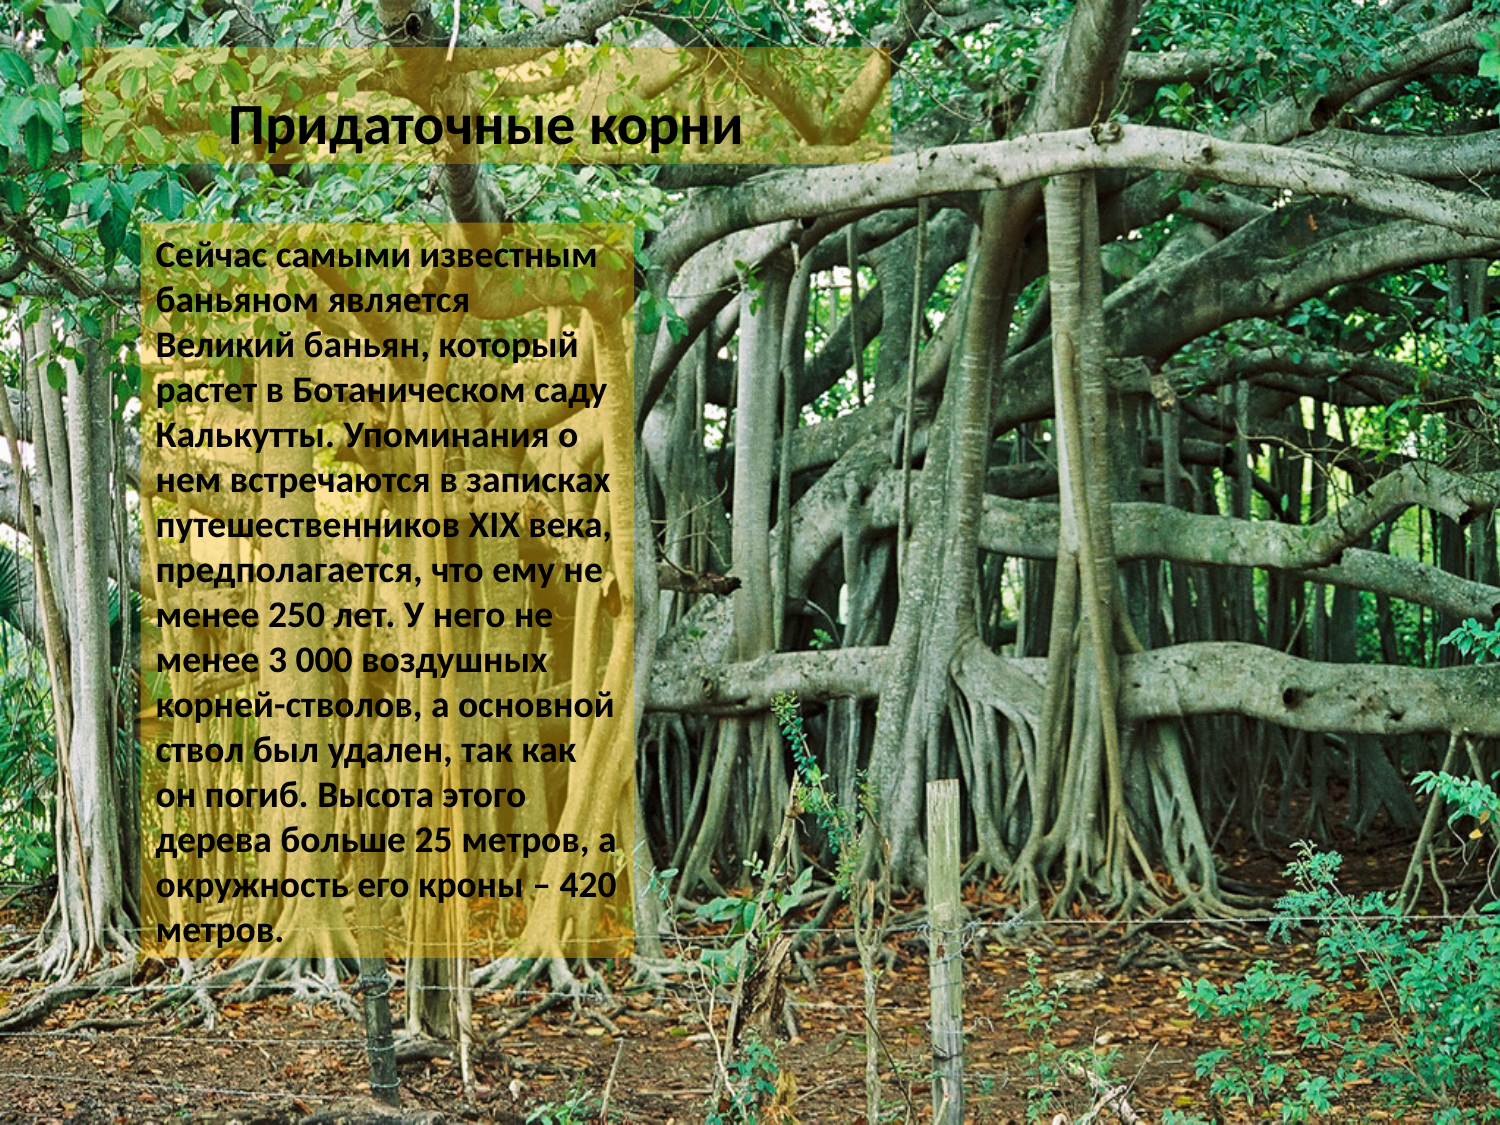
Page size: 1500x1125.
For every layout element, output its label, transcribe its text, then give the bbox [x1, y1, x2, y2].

title Придаточные корни [82, 46, 891, 164]
list Сейчас самыми известным баньяном является Великий баньян, который растет в Ботаническом саду Калькутты. Упоминания о нем встречаются в записках путешественников XIX века, предполагается, что ему не менее 250 лет. У него не менее 3 000 воздушных корней-стволов, а основной ствол был удален, так как он погиб. Высота этого дерева больше 25 метров, а окружность его кроны – 420 метров. [140, 222, 635, 958]
picture [0, 0, 1500, 1125]
